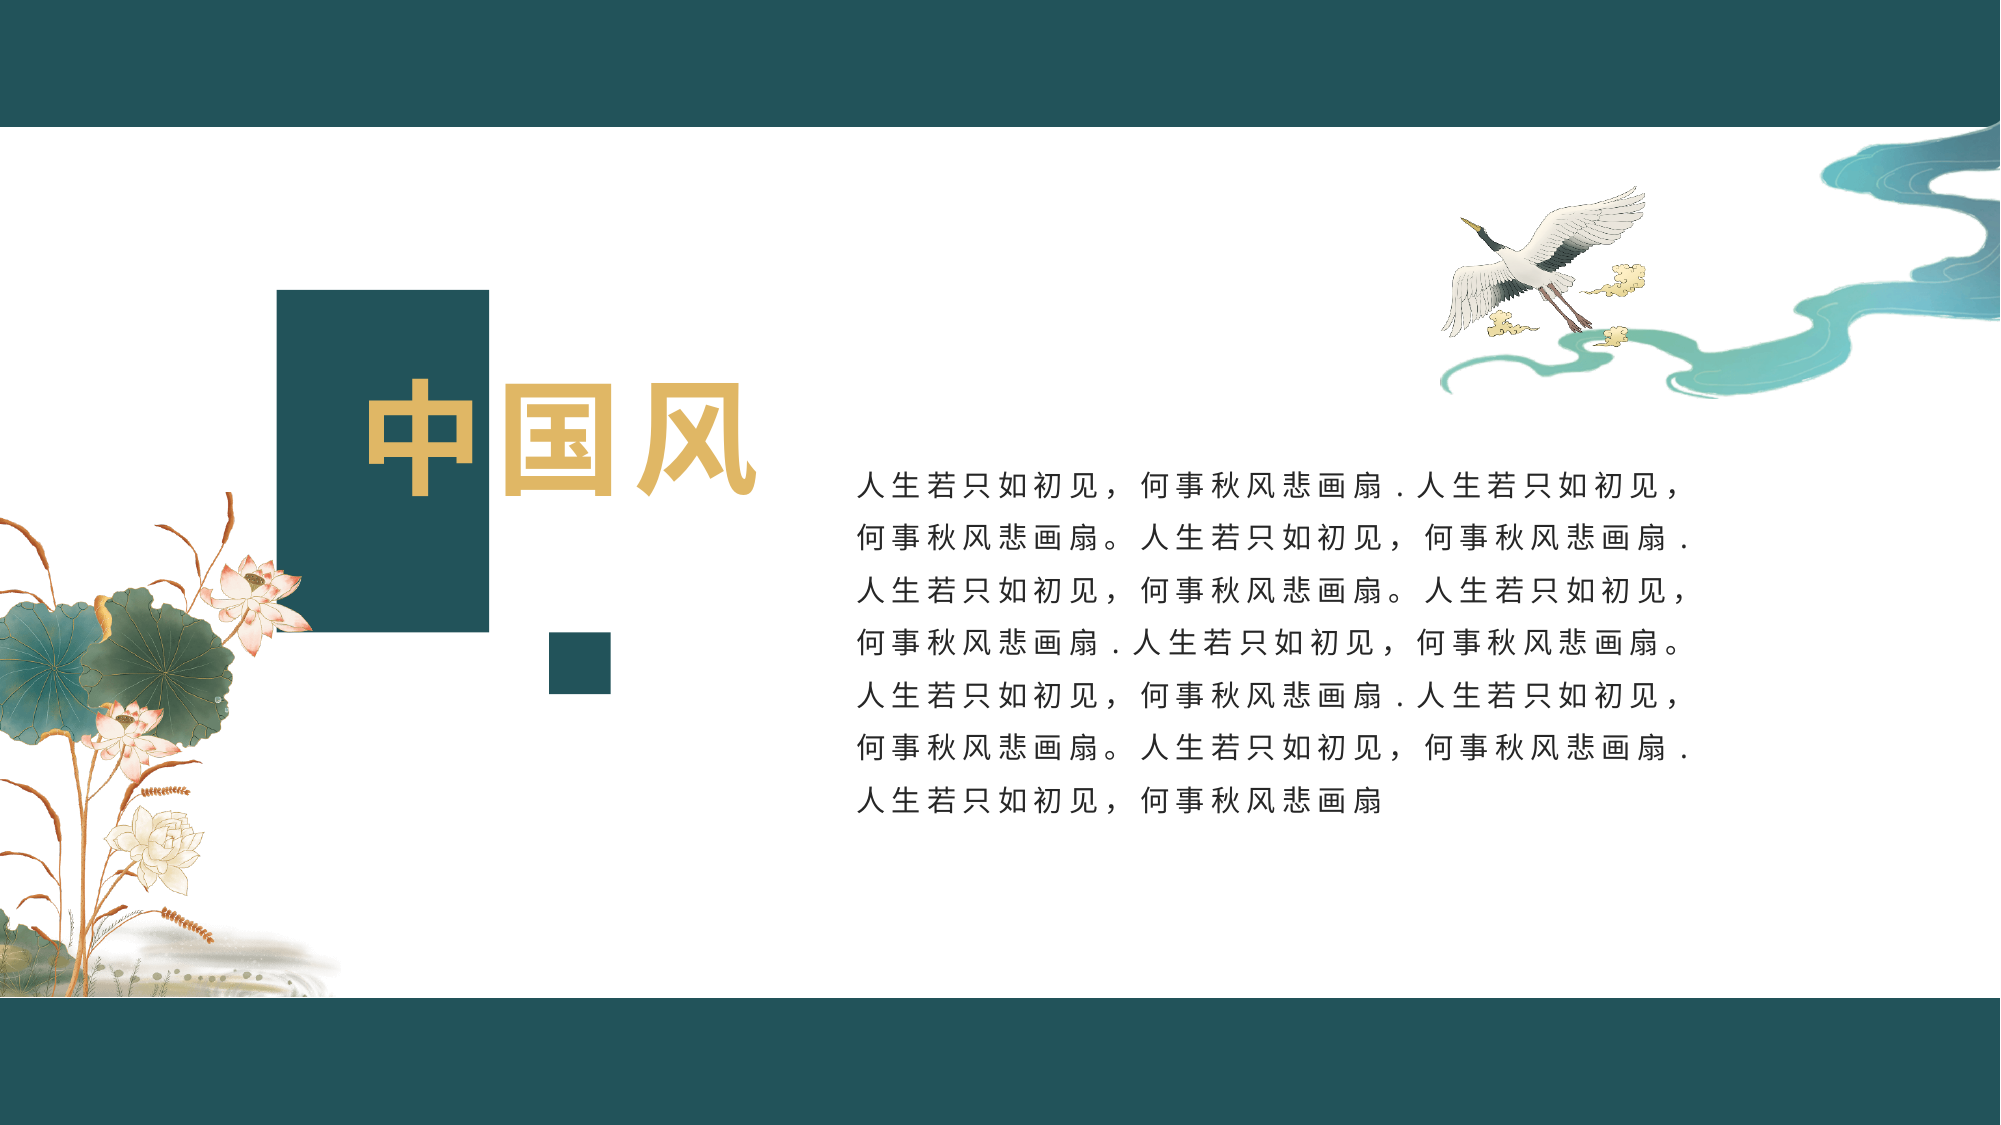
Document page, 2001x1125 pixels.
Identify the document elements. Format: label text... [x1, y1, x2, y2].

text_box [0, 126, 2000, 999]
picture [0, 492, 386, 997]
picture [1423, 45, 2000, 623]
text_box [276, 289, 490, 492]
text_box 中国风 [344, 352, 774, 518]
text_box [386, 518, 490, 634]
text_box [548, 631, 612, 695]
text_box 人生若只如初见，何事秋风悲画扇.人生若只如初见，何事秋风悲画扇。人生若只如初见，何事秋风悲画扇.人生若只如初见，何事秋风悲画扇。人生若只如初见，何事秋风悲画扇.人生若只如初见，何事秋风悲画扇。人生若只如初见，何事秋风悲画扇.人生若只如初见，何事秋风悲画扇。人生若只如初见，何事秋风悲画扇.人生若只如初见，何事秋风悲画扇 [841, 442, 1702, 825]
